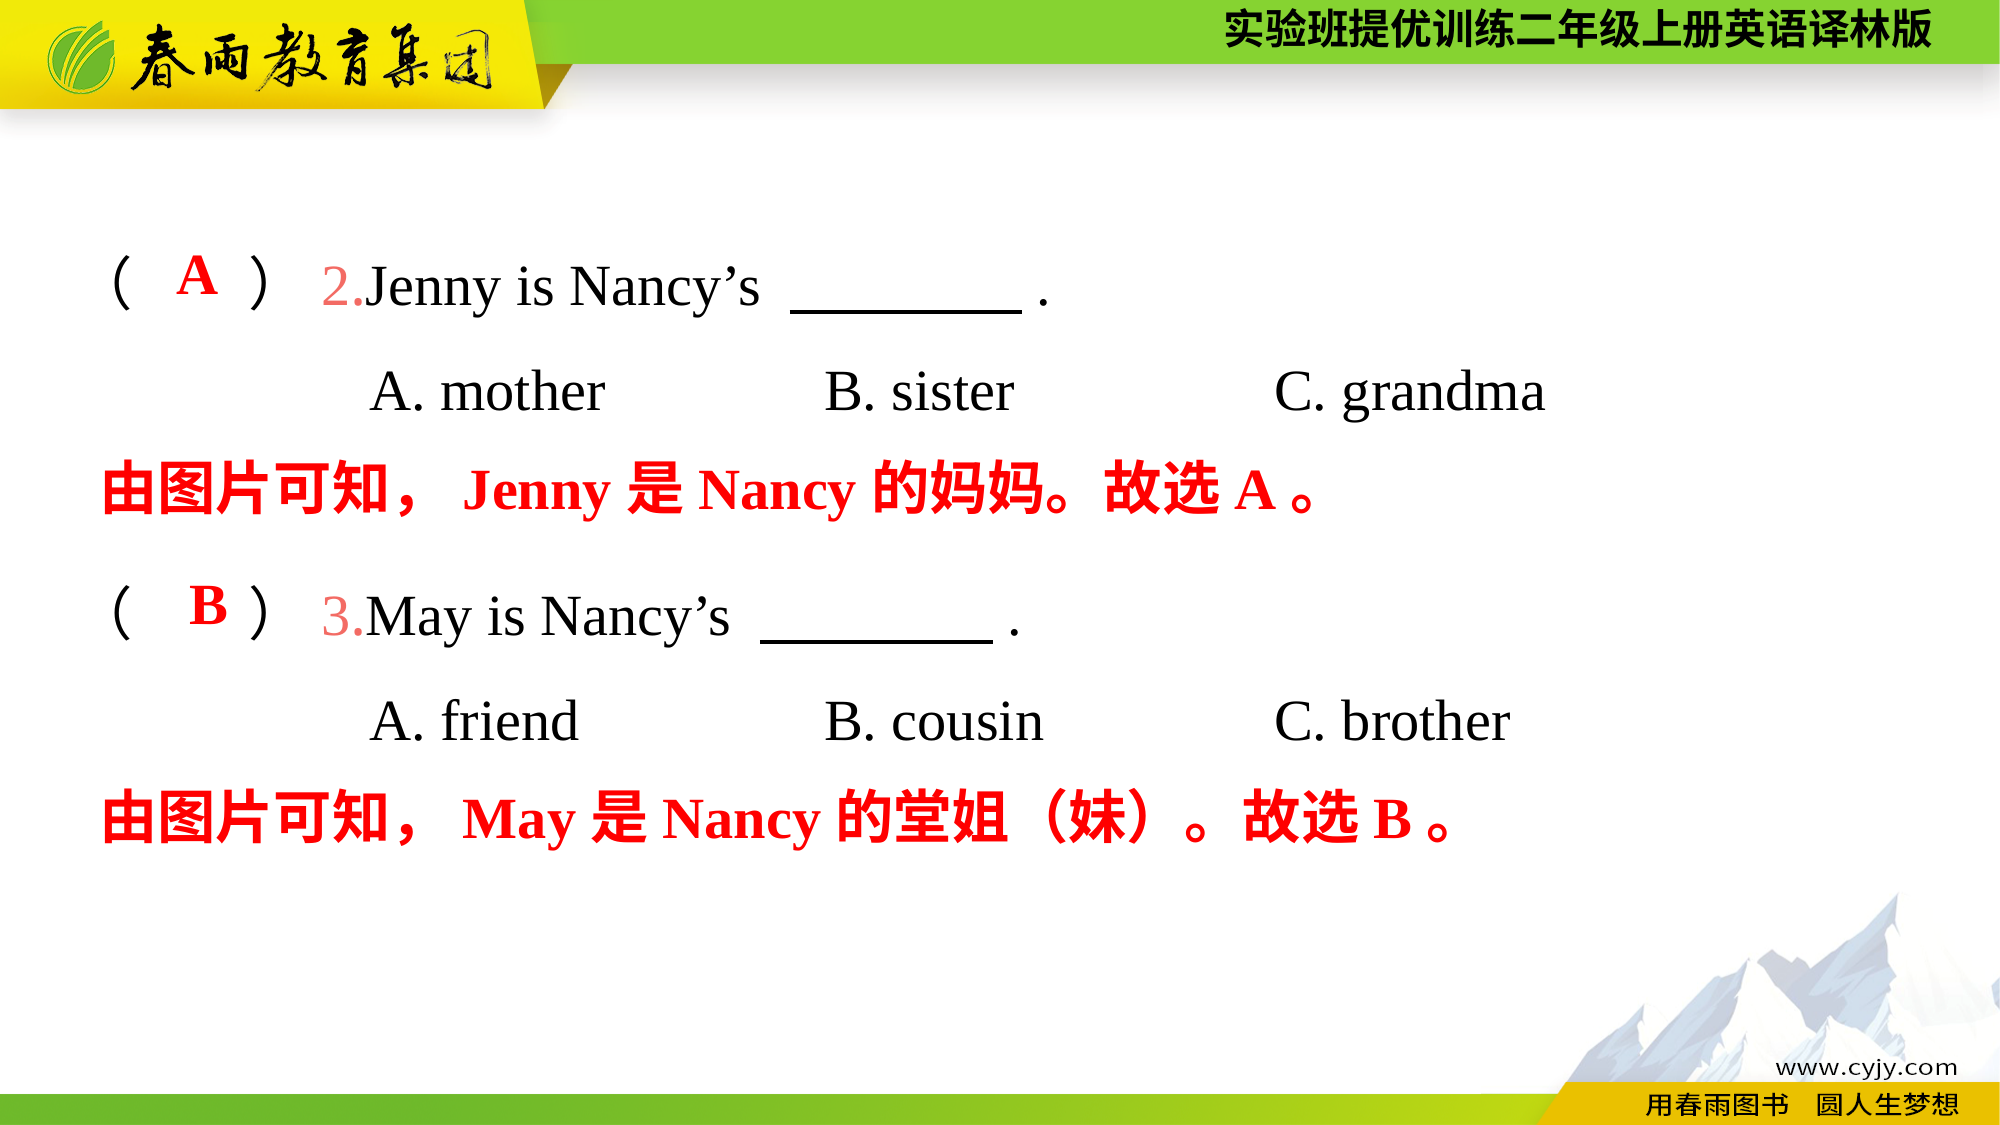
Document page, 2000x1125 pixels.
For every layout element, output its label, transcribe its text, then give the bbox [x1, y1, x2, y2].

text_box B [174, 559, 244, 645]
text_box 由图片可知，Jenny是Nancy的妈妈。故选A。 [84, 408, 1969, 529]
list （ ）2.Jenny is Nancy’s . A. mother B. sister C. grandma （ ）3.May is Nancy’s . A. friend B. cousin C. brother [59, 205, 1944, 766]
text_box 由图片可知，May是Nancy的堂姐（妹）。故选B。 [84, 738, 1969, 859]
text_box A [161, 228, 234, 314]
picture [0, 0, 2000, 1125]
